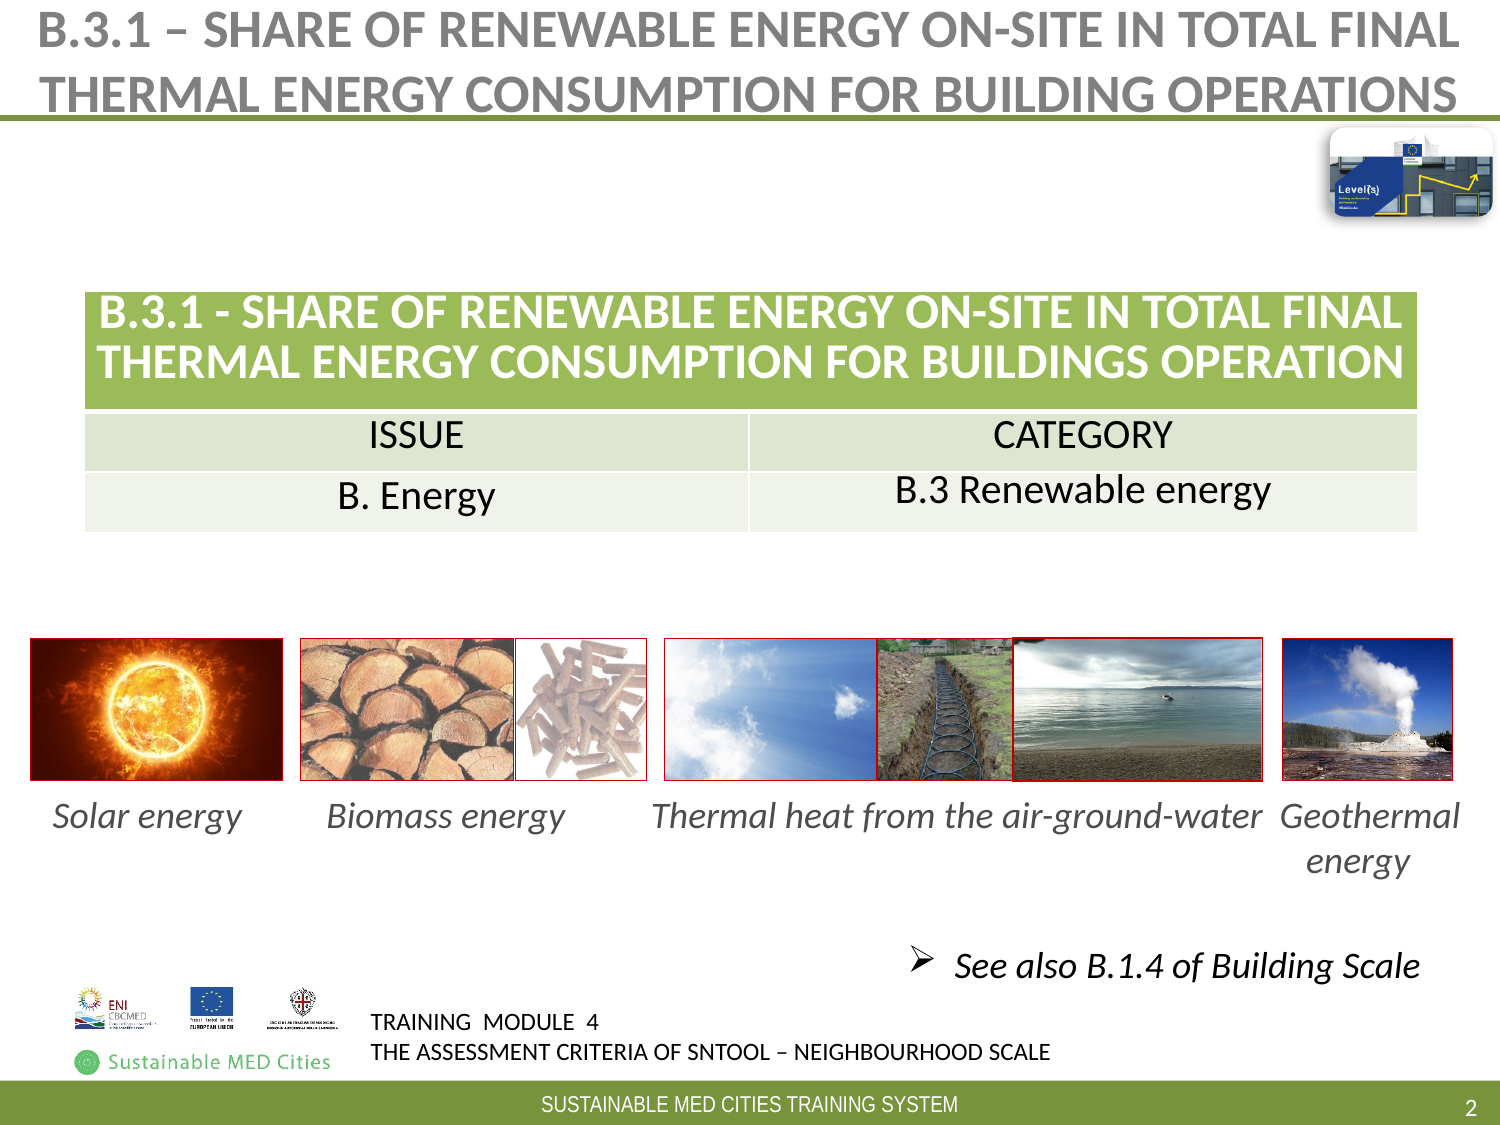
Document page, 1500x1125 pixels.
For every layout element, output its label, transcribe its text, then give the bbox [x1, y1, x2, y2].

picture [663, 638, 1262, 781]
table_header B.3.1 - SHARE OF RENEWABLE ENERGY ON-SITE IN TOTAL FINAL THERMAL ENERGY CONSUMPTION FOR BUILDINGS OPERATION [85, 292, 1417, 409]
title B.3.1 – SHARE OF RENEWABLE ENERGY ON-SITE IN TOTAL FINAL THERMAL ENERGY CONSUMPTION FOR BUILDING OPERATIONS [0, 0, 1500, 117]
picture [1282, 638, 1453, 781]
table_cell CATEGORY [750, 414, 1417, 471]
picture [62, 978, 356, 1080]
table_cell B. Energy [85, 473, 748, 532]
text_box Solar energy Biomass energy Thermal heat from the air-ground-water Geothermal energy [38, 783, 1493, 889]
picture [29, 638, 283, 781]
picture [300, 638, 647, 781]
table_cell B.3 Renewable energy [750, 473, 1417, 532]
picture [1329, 127, 1493, 217]
slide_number 2 [1142, 1076, 1493, 1125]
table_cell ISSUE [85, 414, 748, 471]
text_box See also Β.1.4 of Building Scale [893, 933, 1436, 994]
